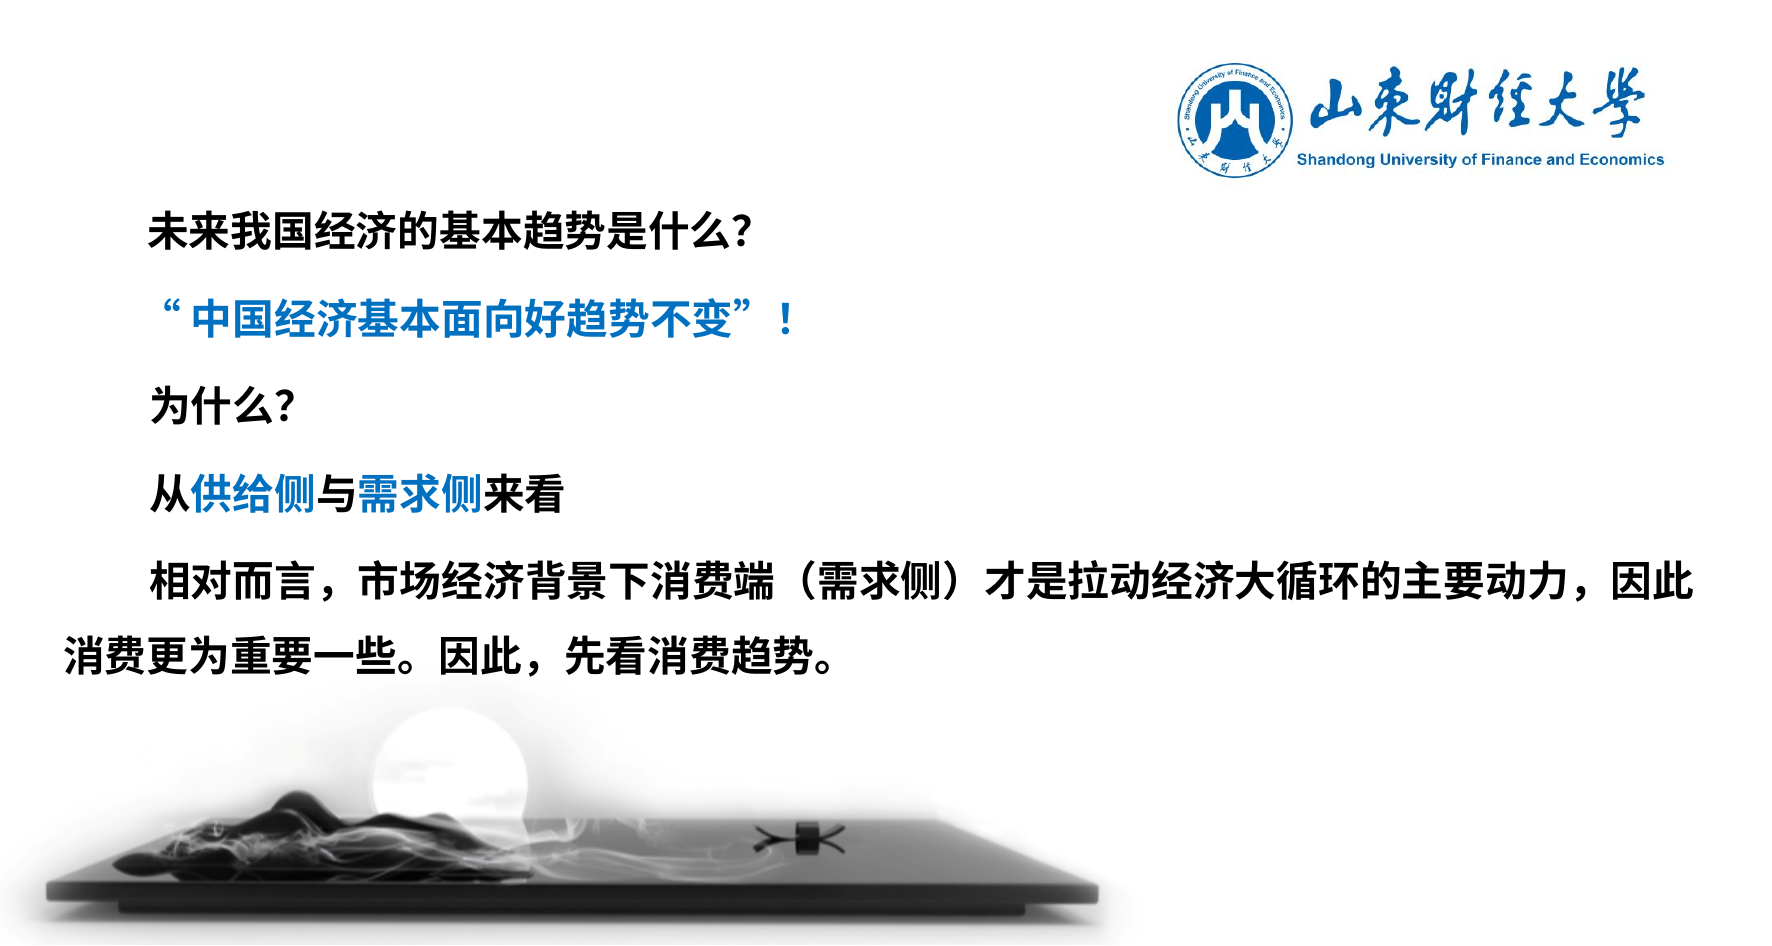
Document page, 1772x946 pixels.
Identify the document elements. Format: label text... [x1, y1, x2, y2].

picture [0, 630, 1143, 945]
picture [1160, 34, 1688, 202]
text_box 未来我国经济的基本趋势是什么？ “中国经济基本面向好趋势不变”！ 为什么？ 从供给侧与需求侧来看 相对而言，市场经济背景下消费端（需求侧）才是拉动经济大循环的主要动力，因此消费更为重要一些。因此，先看消费趋势。 [48, 110, 1712, 688]
